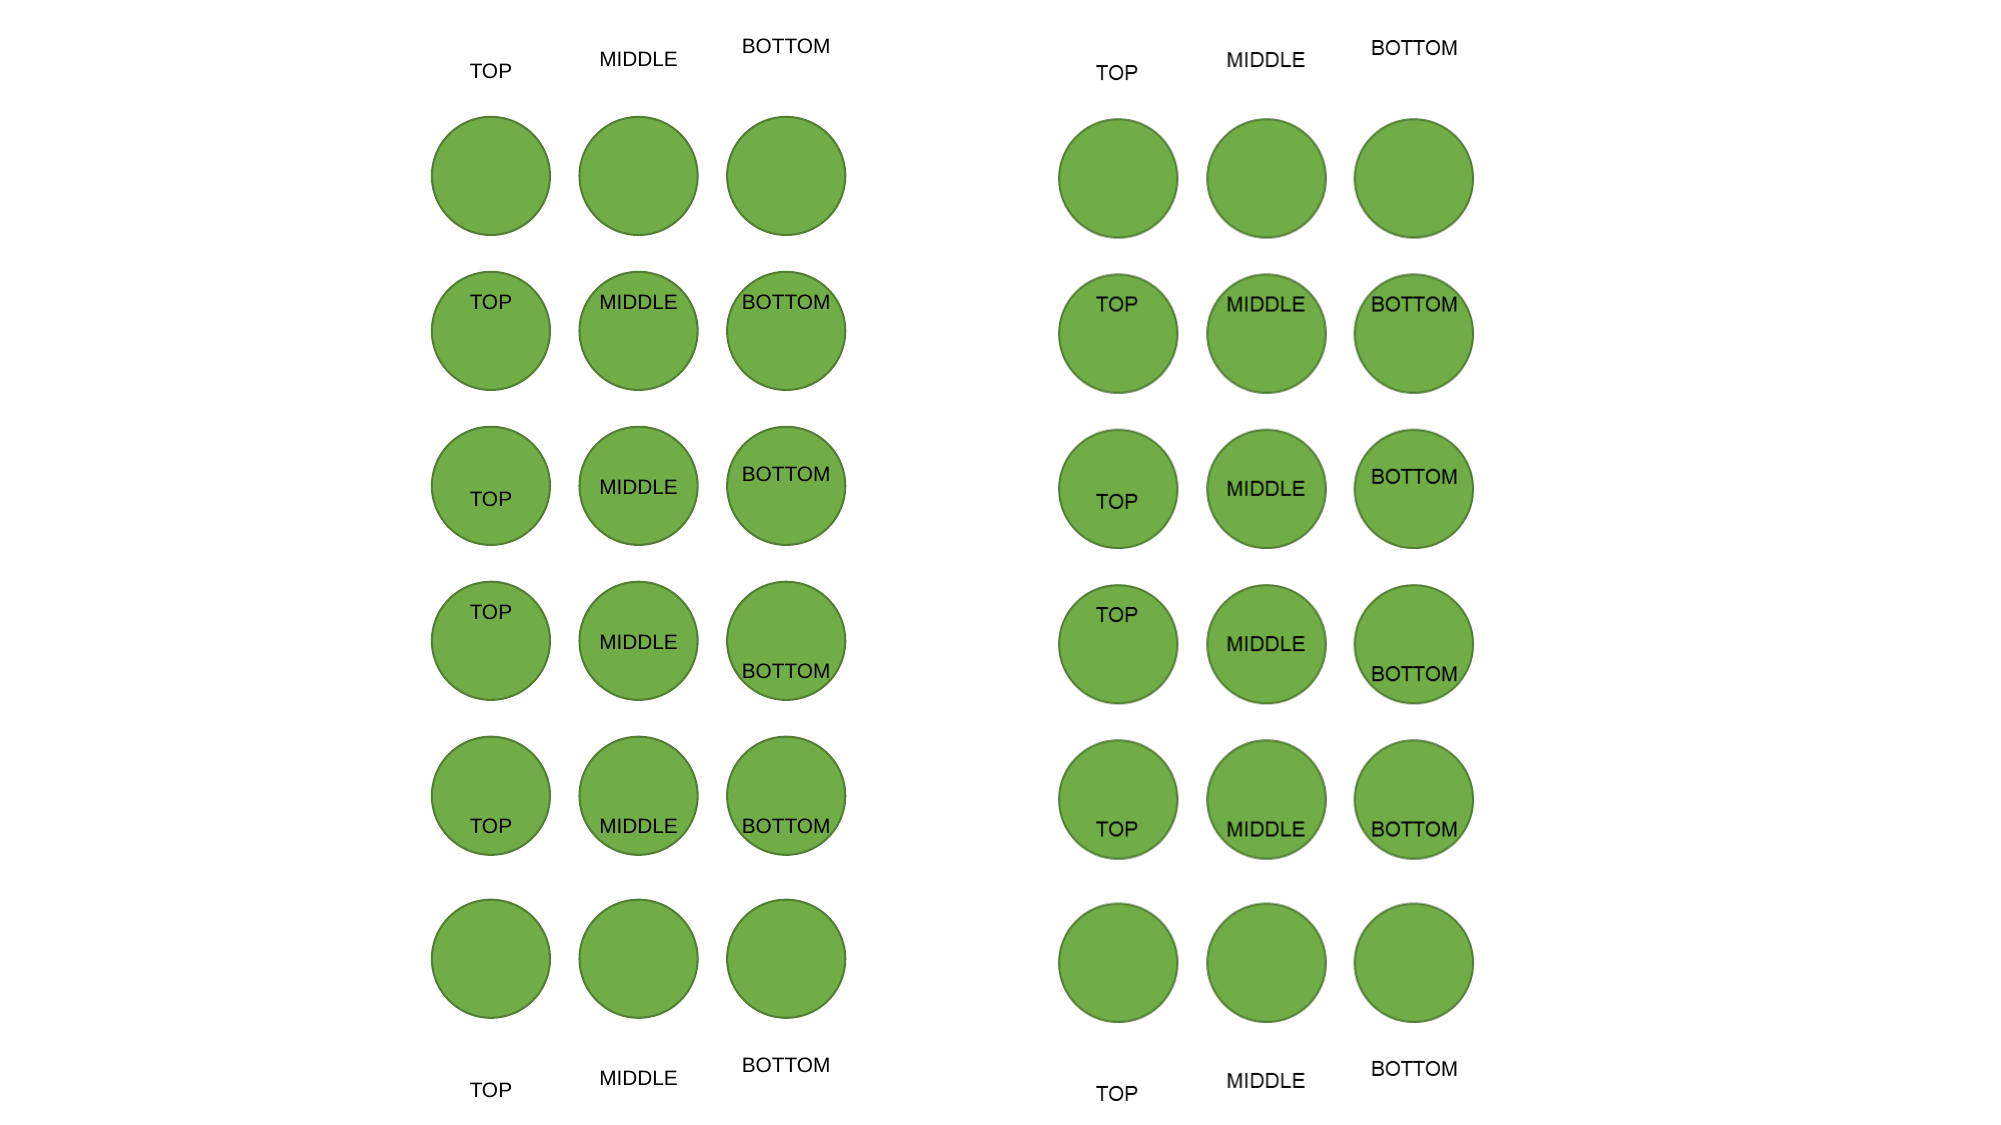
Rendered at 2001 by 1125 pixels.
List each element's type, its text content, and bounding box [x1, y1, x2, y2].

text_box MIDDLE [578, 425, 699, 546]
text_box TOP [430, 898, 552, 1019]
text_box BOTTOM [726, 735, 847, 856]
picture [1058, 27, 1474, 1118]
text_box MIDDLE [578, 270, 699, 391]
text_box BOTTOM [726, 580, 847, 701]
text_box BOTTOM [726, 898, 847, 1019]
text_box BOTTOM [726, 115, 847, 237]
text_box BOTTOM [726, 270, 847, 391]
text_box TOP [430, 270, 552, 391]
text_box TOP [430, 735, 552, 856]
text_box MIDDLE [578, 115, 699, 237]
text_box MIDDLE [578, 580, 699, 701]
text_box TOP [430, 580, 552, 701]
text_box MIDDLE [578, 898, 699, 1019]
text_box MIDDLE [578, 735, 699, 856]
text_box BOTTOM [726, 425, 847, 546]
text_box TOP [430, 115, 552, 237]
text_box TOP [430, 425, 552, 546]
